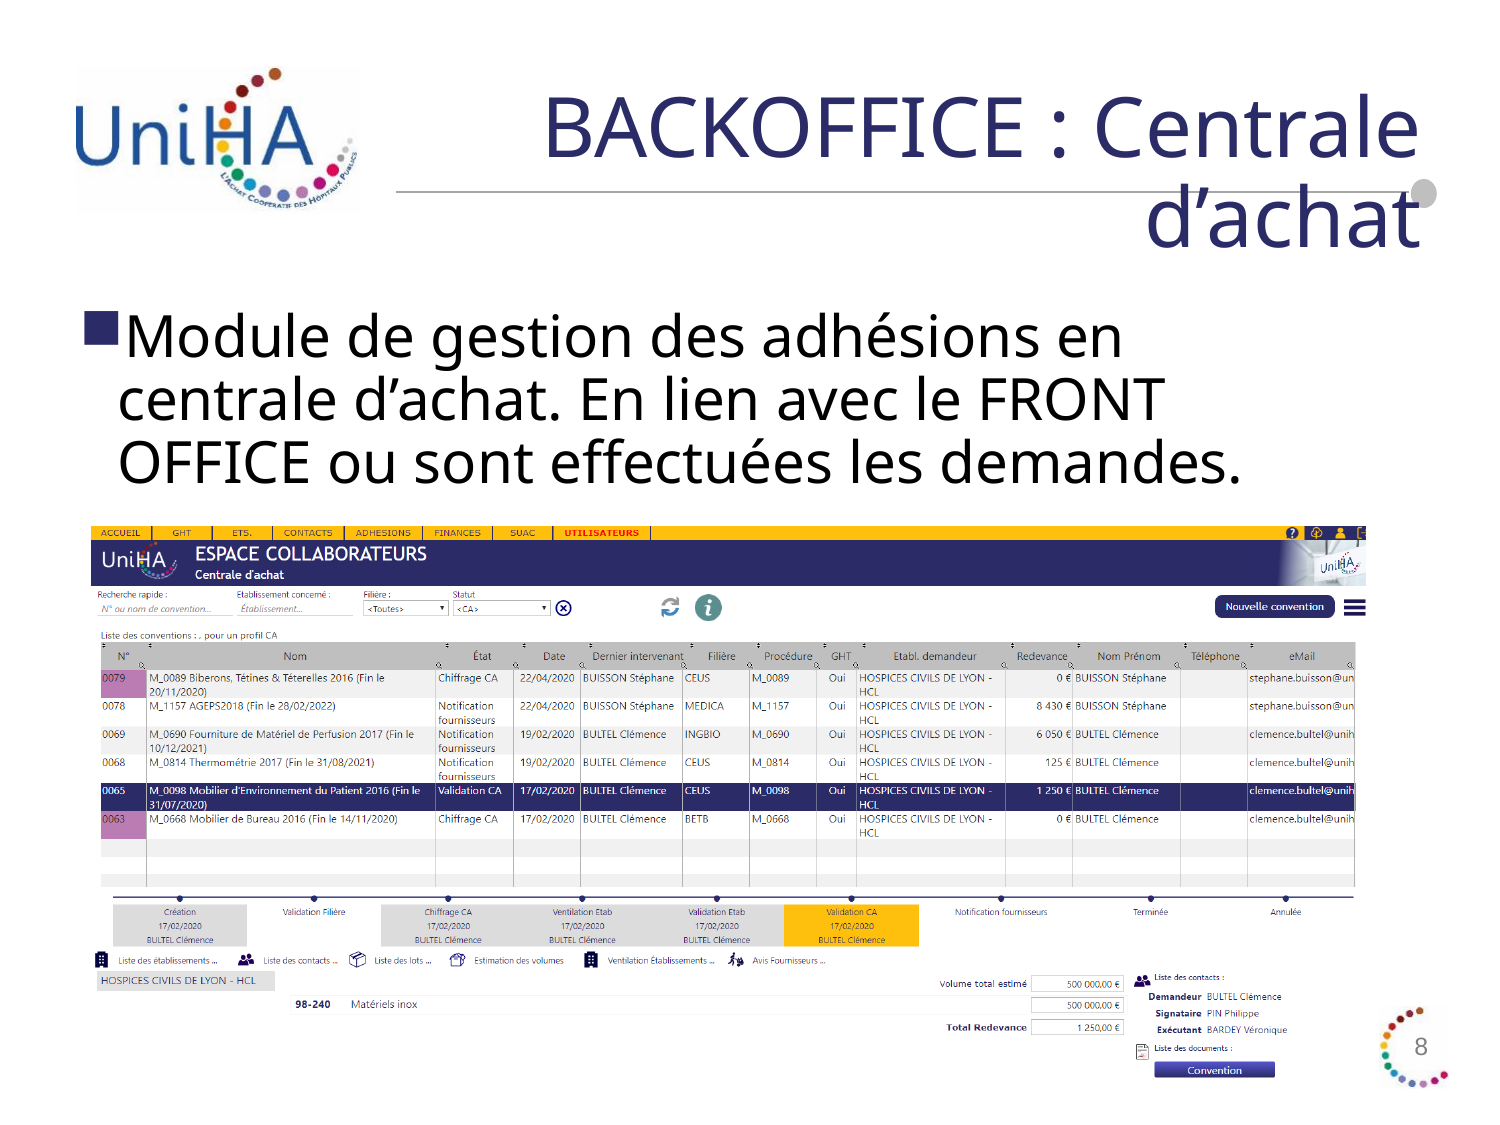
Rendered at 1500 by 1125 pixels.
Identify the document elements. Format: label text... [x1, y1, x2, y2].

list Module de gestion des adhésions en centrale d’achat. En lien avec le FRONT OFFICE ou sont effectuées les demandes. [64, 300, 1329, 447]
picture [91, 526, 1366, 1088]
title BACKOFFICE : Centrale d’achat [371, 78, 1437, 171]
picture [76, 66, 360, 214]
picture [1379, 1006, 1449, 1089]
